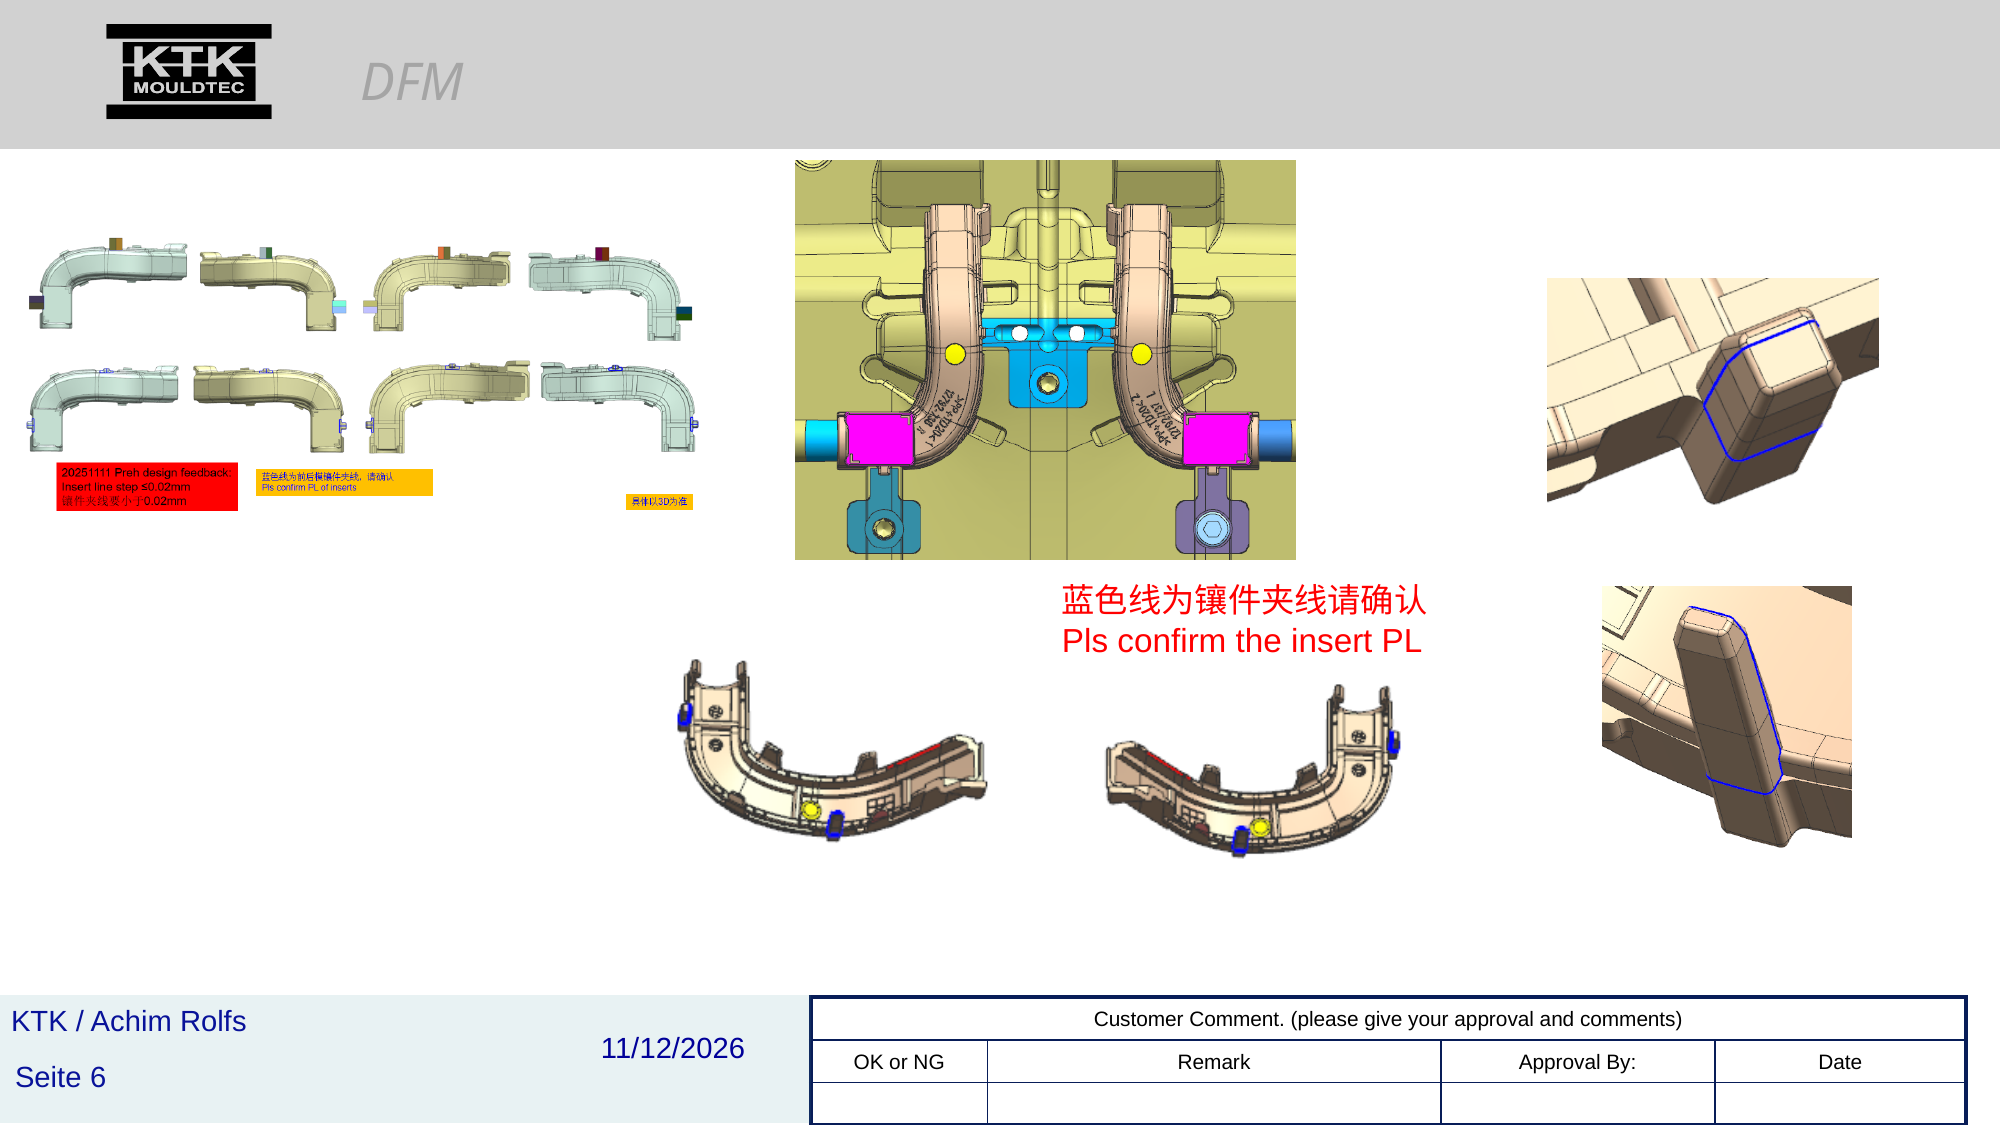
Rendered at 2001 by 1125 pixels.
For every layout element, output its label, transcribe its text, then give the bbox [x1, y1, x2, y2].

picture [1547, 278, 1880, 540]
picture [794, 160, 1296, 560]
text_box 蓝色线为镶件夹线请确认 Pls confirm the insert PL [1047, 571, 1485, 668]
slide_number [550, 1021, 796, 1101]
picture [1602, 585, 1852, 887]
picture [19, 220, 705, 515]
picture [645, 622, 1460, 887]
